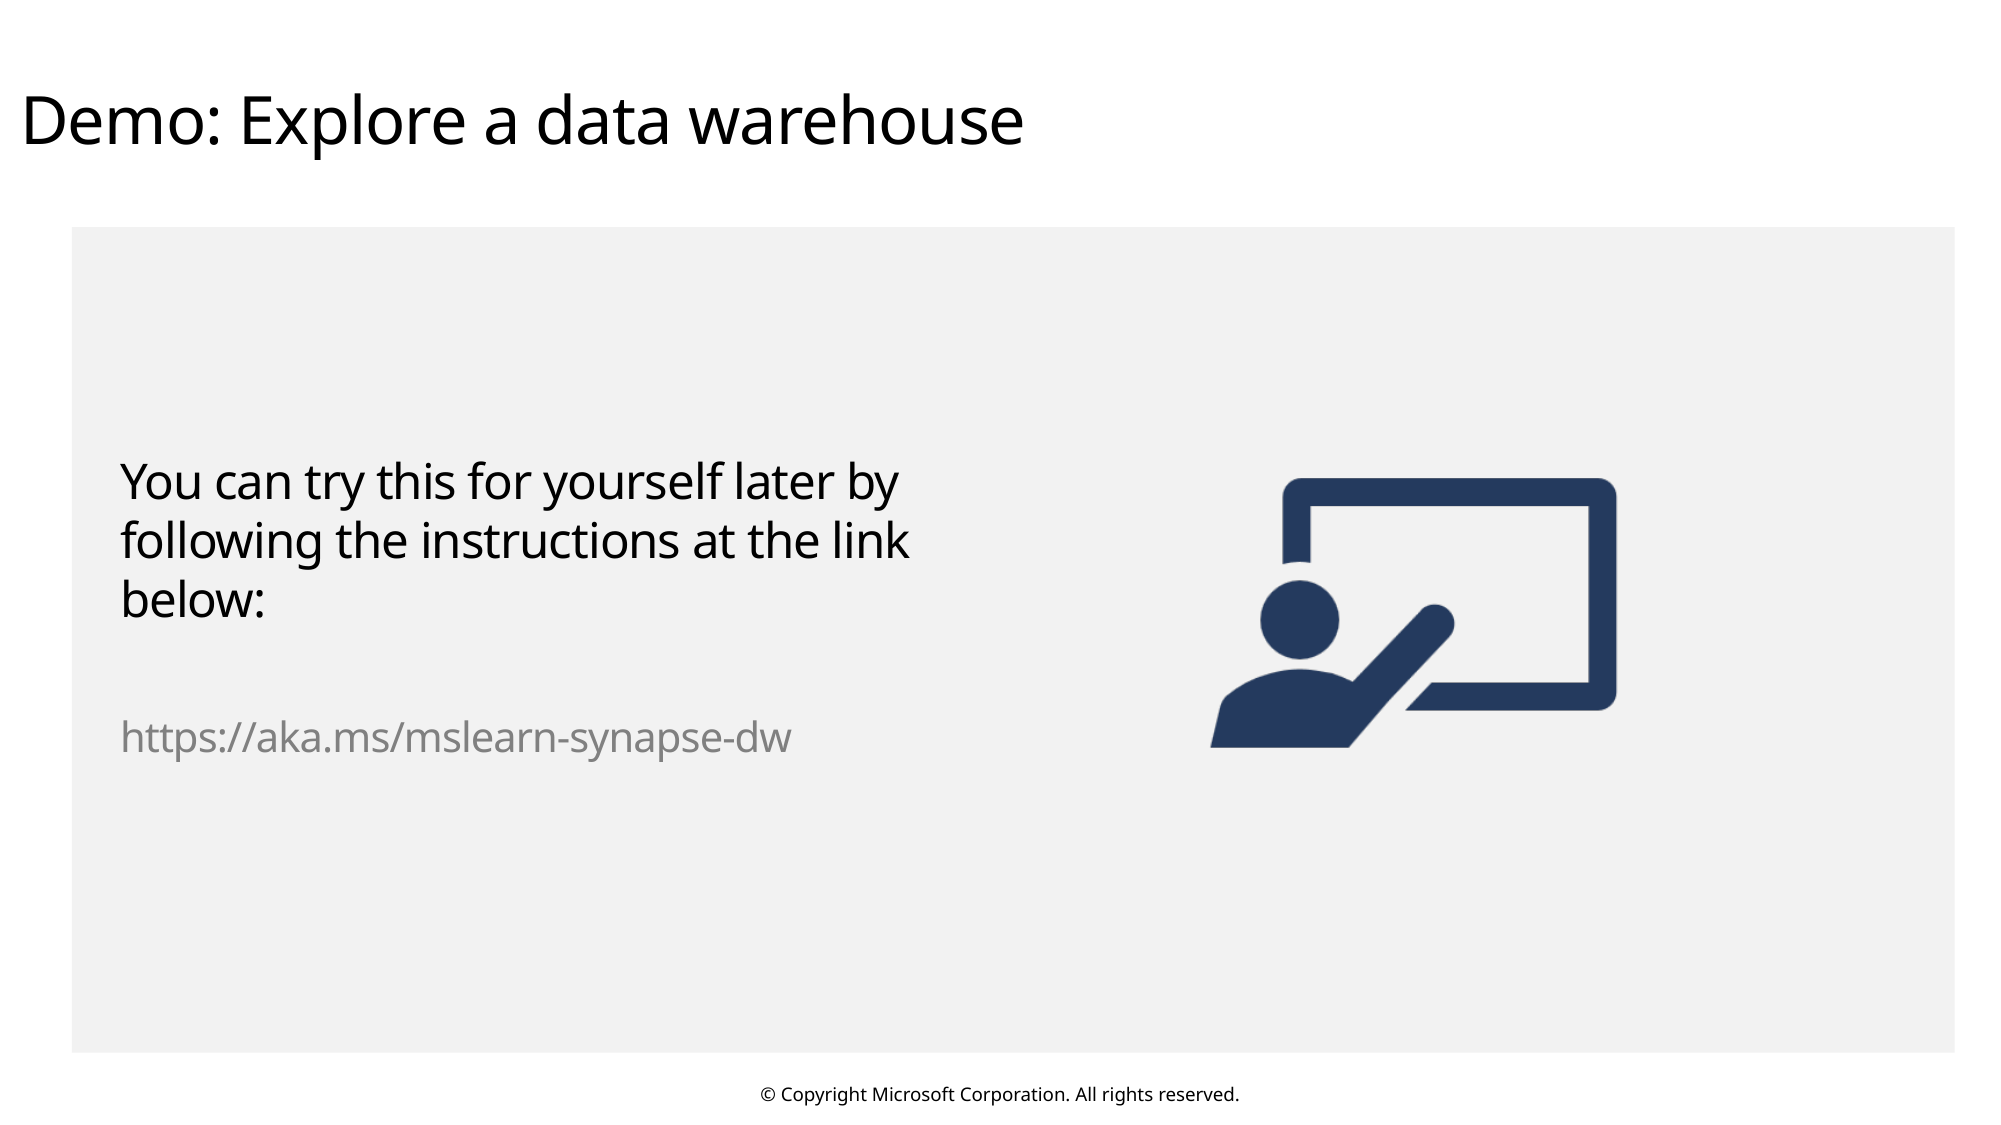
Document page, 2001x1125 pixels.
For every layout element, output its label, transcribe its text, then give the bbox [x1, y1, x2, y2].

title Demo: Explore a data warehouse [19, 72, 2000, 184]
text_box [71, 226, 1955, 1053]
picture [1190, 390, 1636, 836]
list You can try this for yourself later by following the instructions at the link below: https://aka.ms/mslearn-synapse-dw [120, 442, 930, 772]
